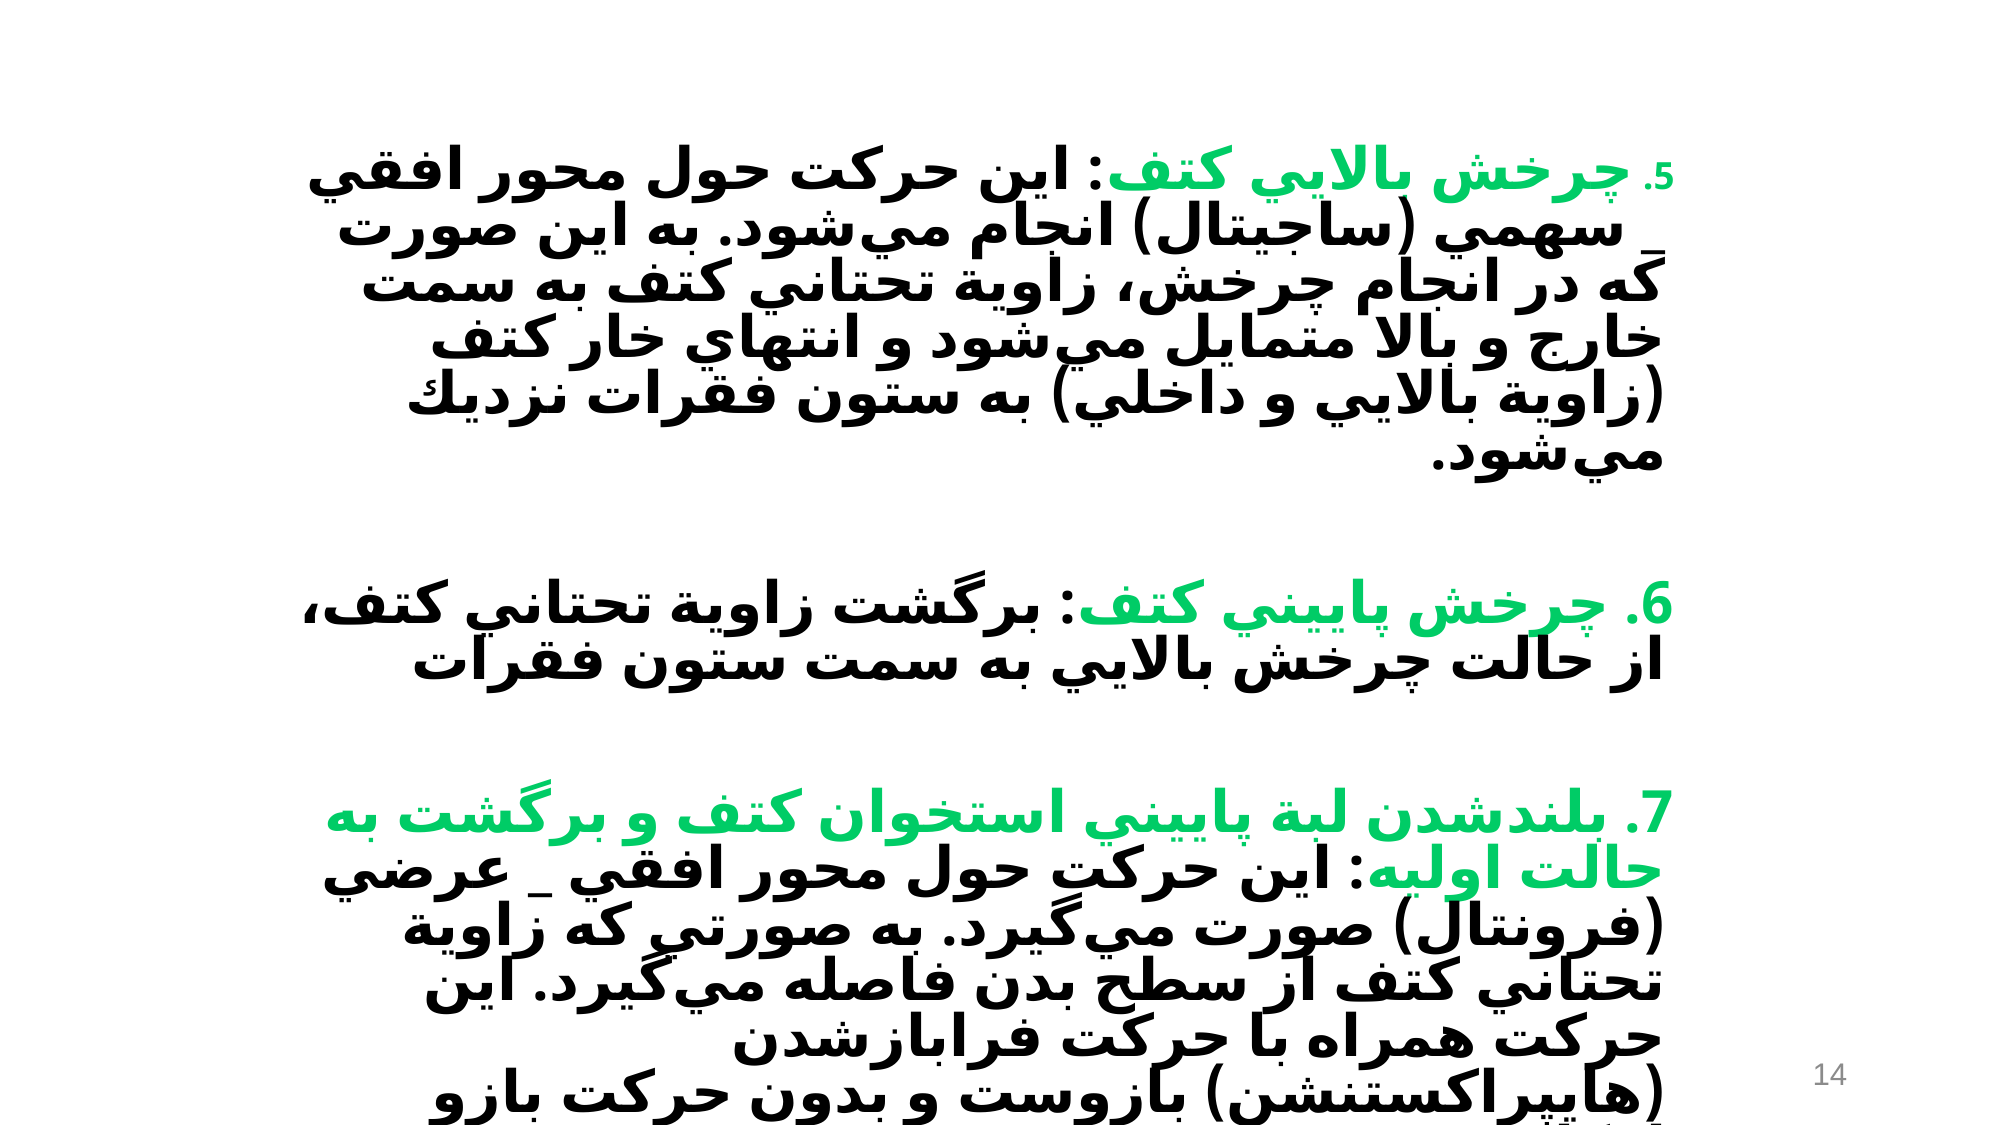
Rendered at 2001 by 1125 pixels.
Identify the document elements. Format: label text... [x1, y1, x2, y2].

slide_number 14 [1412, 1042, 1863, 1103]
list 5. چرخش بالايي كتف: اين حركت حول محور افقي _ سهمي (ساجيتال) انجام مي‌شود. به اين صورت كه در انجام چرخش، زاوية تحتاني كتف به سمت خارج و بالا متمايل مي‌شود و انتهاي خار كتف (زاوية بالايي و داخلي) به ستون فقرات نزديك مي‌شود. 6. چرخش پاييني كتف: برگشت زاوية تحتاني كتف، از حالت چرخش بالايي به سمت ستون فقرات 7. بلندشدن لبة پاييني استخوان كتف و برگشت به حالت اوليه: اين حركت حول محور افقي ­_ عرضي (فرونتال) صورت مي‌گيرد. به صورتي كه زاوية تحتاني كتف از سطح بدن فاصله مي‌گيرد. اين حركت همراه با حركت فرا‎باز‎شدن (هايپراكستنشن) بازوست و بدون حركت بازو امكانپذير نيست. [281, 137, 1719, 1035]
